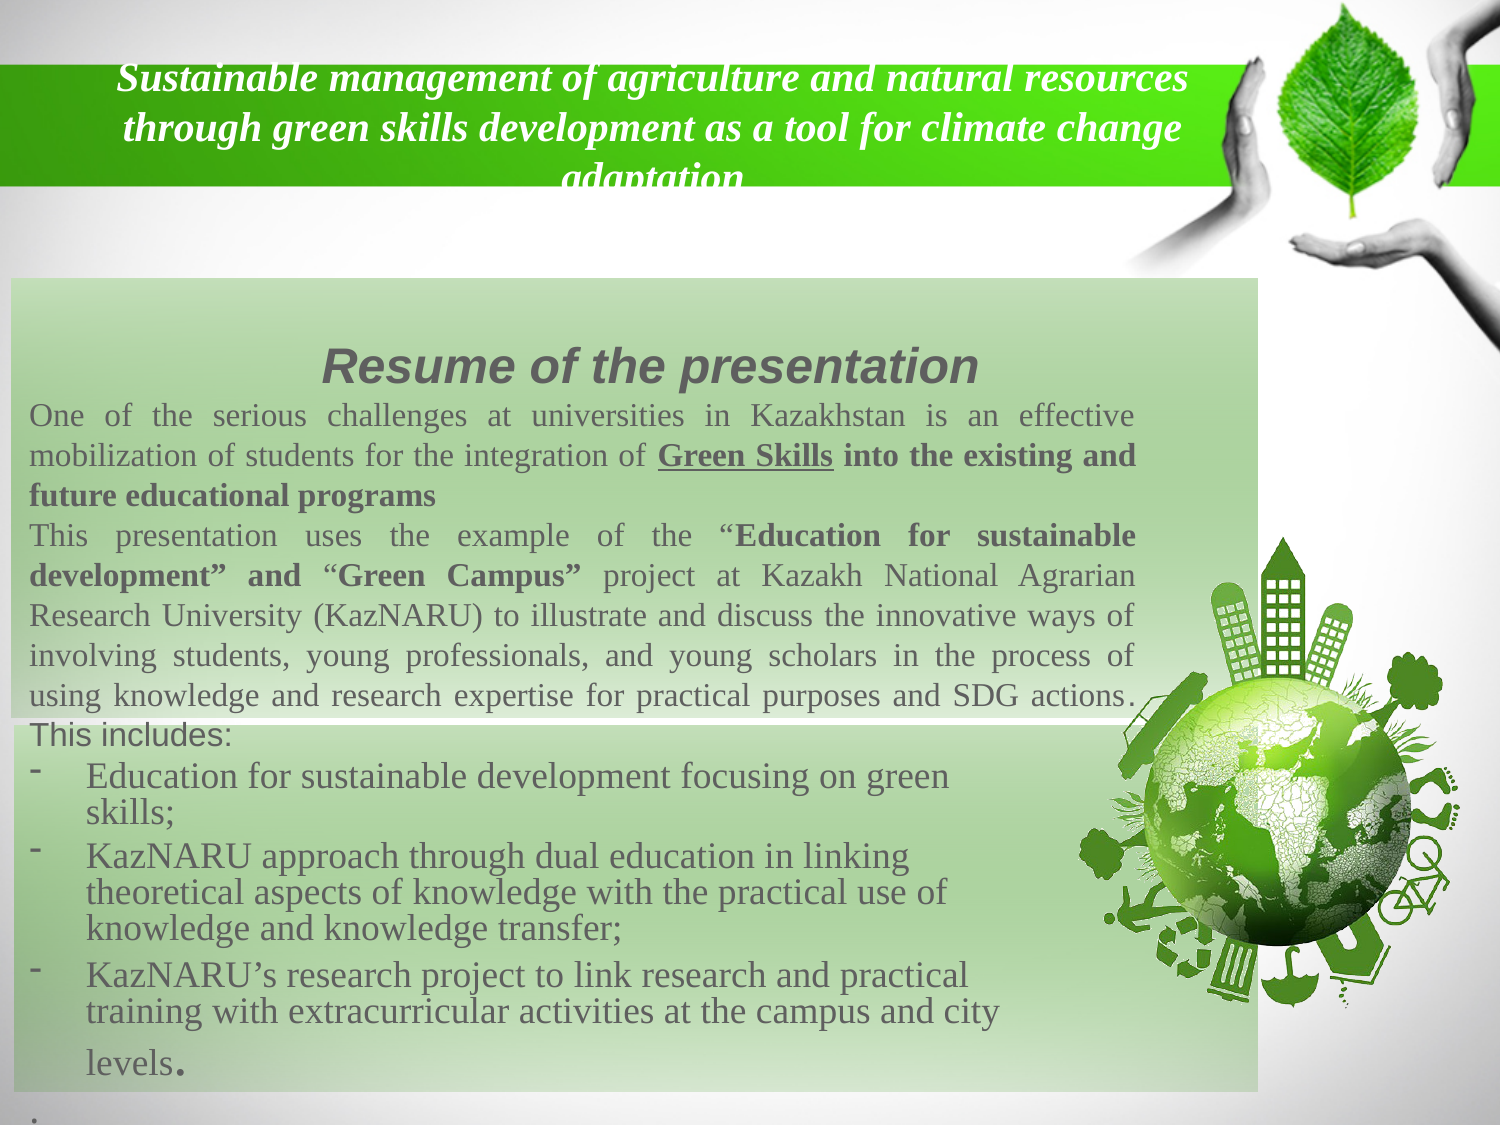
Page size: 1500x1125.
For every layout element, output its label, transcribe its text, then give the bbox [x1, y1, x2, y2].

list Education for sustainable development focusing on green skills; KazNARU approach through dual education in linking theoretical aspects of knowledge with the practical use of knowledge and knowledge transfer; KazNARU’s research project to link research and practical training with extracurricular activities at the campus and city levels. . [14, 761, 1058, 1083]
text_box Resume of the presentation One of the serious challenges at universities in Kazakhstan is an effective mobilization of students for the integration of Green Skills into the existing and future educational programs This presentation uses the example of the “Education for sustainable development” and “Green Campus” project at Kazakh National Agrarian Research University (KazNARU) to illustrate and discuss the innovative ways of involving students, young professionals, and young scholars in the process of using knowledge and research expertise for practical purposes and SDG actions. This includes: [14, 326, 1152, 761]
text_box [11, 278, 1258, 718]
title Sustainable management of agriculture and natural resources through green skills development as a tool for climate change adaptation [29, 66, 1277, 184]
picture [0, 0, 1500, 1125]
text_box [14, 1052, 1258, 1092]
